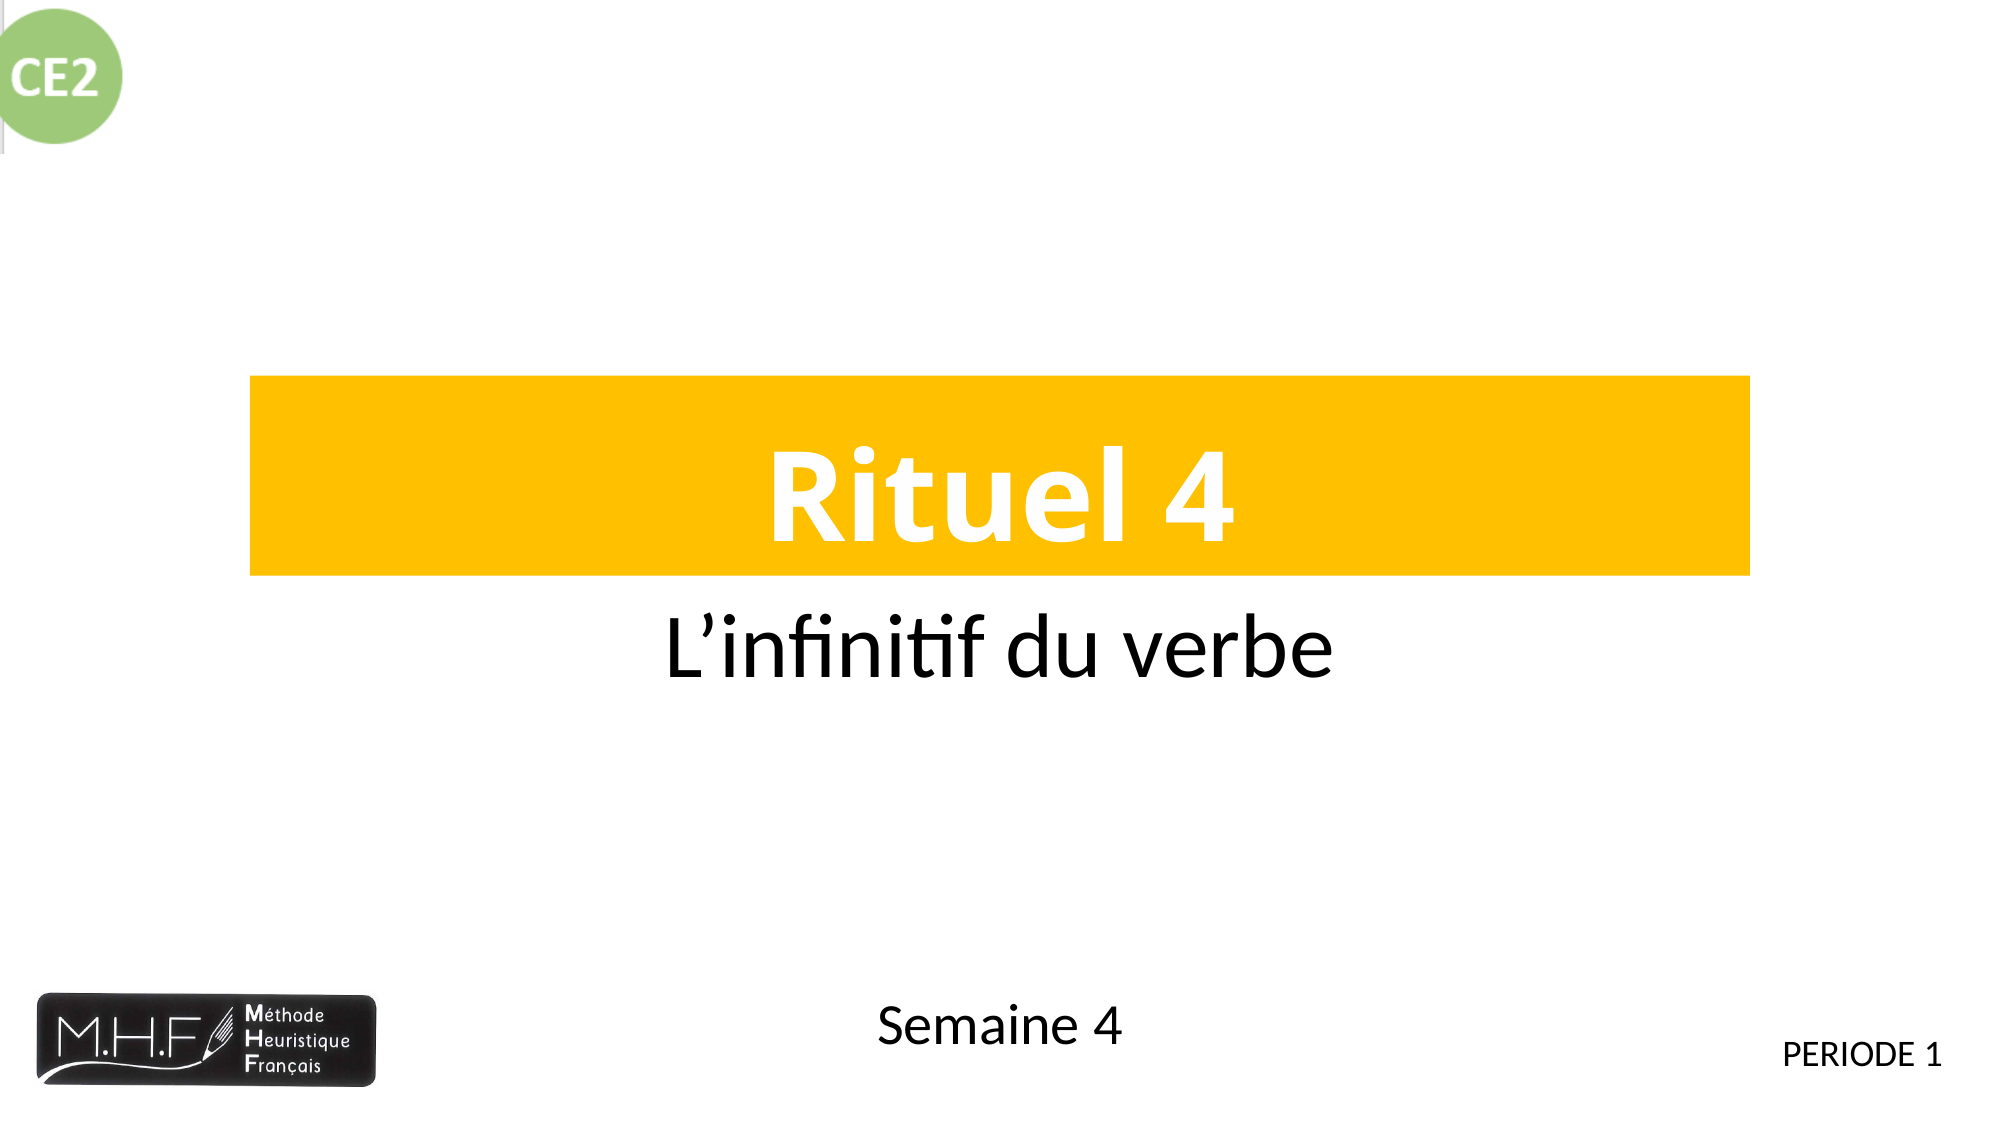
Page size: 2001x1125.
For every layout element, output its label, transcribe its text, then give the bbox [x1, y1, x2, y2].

picture [33, 990, 379, 1089]
title Rituel 4 [249, 375, 1750, 576]
text_box Semaine 4 [249, 987, 1750, 1118]
subtitle L’infinitif du verbe [249, 590, 1750, 863]
text_box PERIODE 1 [1750, 1021, 1967, 1082]
picture [0, 0, 131, 154]
